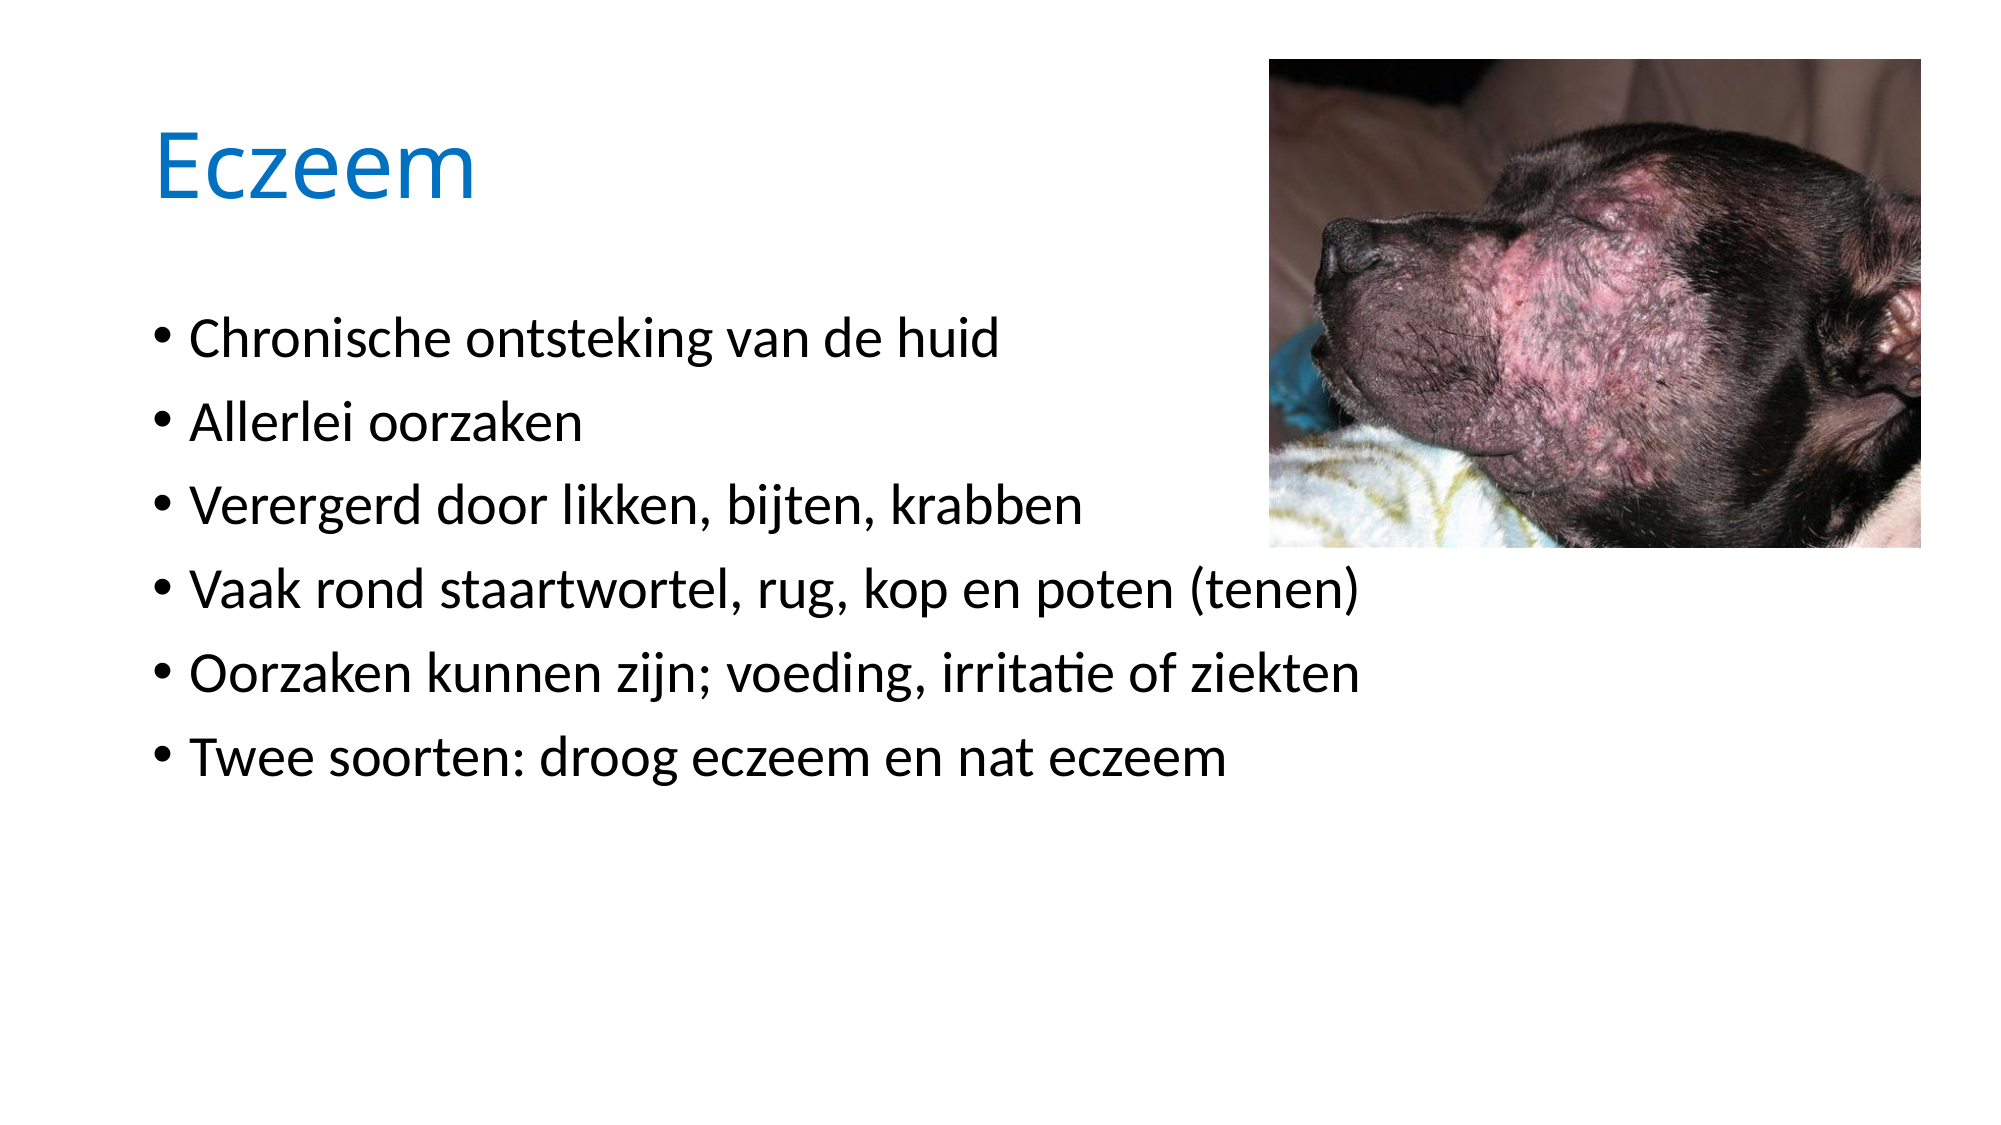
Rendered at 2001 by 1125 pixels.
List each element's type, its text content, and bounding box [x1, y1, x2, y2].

picture [1269, 59, 1921, 548]
title Eczeem [137, 59, 1269, 278]
list Chronische ontsteking van de huid Allerlei oorzaken Verergerd door likken, bijten, krabben Vaak rond staartwortel, rug, kop en poten (tenen) Oorzaken kunnen zijn; voeding, irritatie of ziekten Twee soorten: droog eczeem en nat eczeem [137, 299, 1863, 1014]
